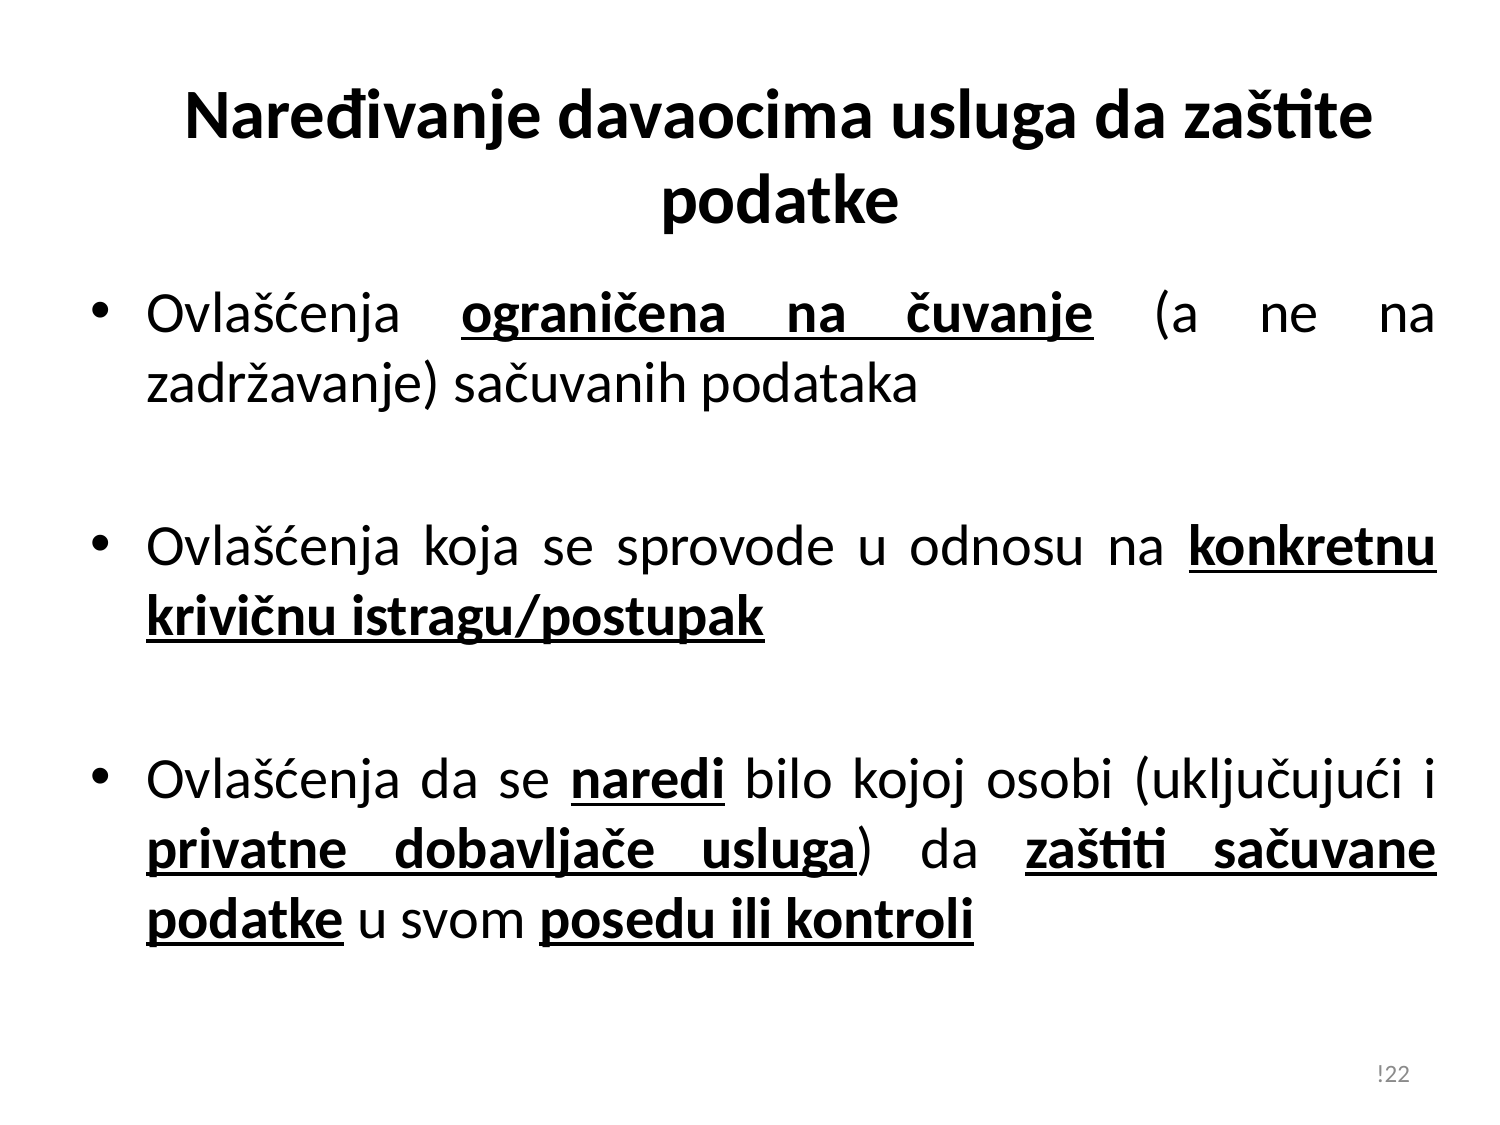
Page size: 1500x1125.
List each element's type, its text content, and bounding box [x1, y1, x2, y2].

title Naređivanje davaocima usluga da zaštite podatke [75, 60, 1486, 234]
list Ovlašćenja ograničena na čuvanje (a ne na zadržavanje) sačuvanih podataka Ovlašćenja koja se sprovode u odnosu na konkretnu krivičnu istragu/postupak Ovlašćenja da se naredi bilo kojoj osobi (uključujući i privatne dobavljače usluga) da zaštiti sačuvane podatke u svom posedu ili kontroli [75, 267, 1453, 1073]
slide_number !22 [1074, 1042, 1425, 1103]
